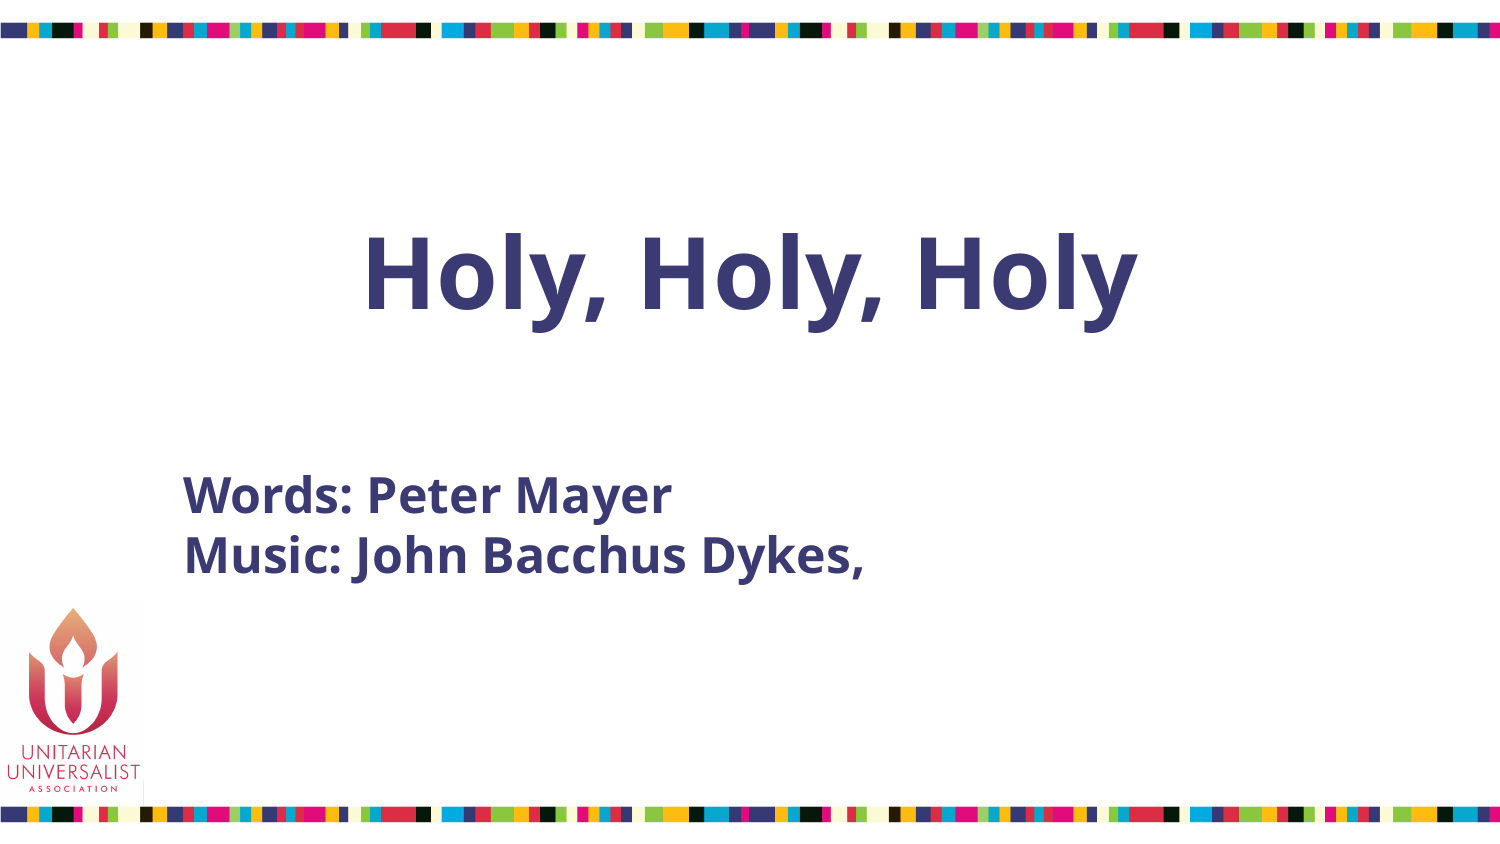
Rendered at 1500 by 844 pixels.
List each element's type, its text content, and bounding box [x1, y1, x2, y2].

picture [0, 22, 1500, 40]
text_box Words: Peter Mayer Music: John Bacchus Dykes, [168, 448, 1495, 659]
picture [0, 600, 1500, 824]
text_box Holy, Holy, Holy [74, 75, 1425, 345]
